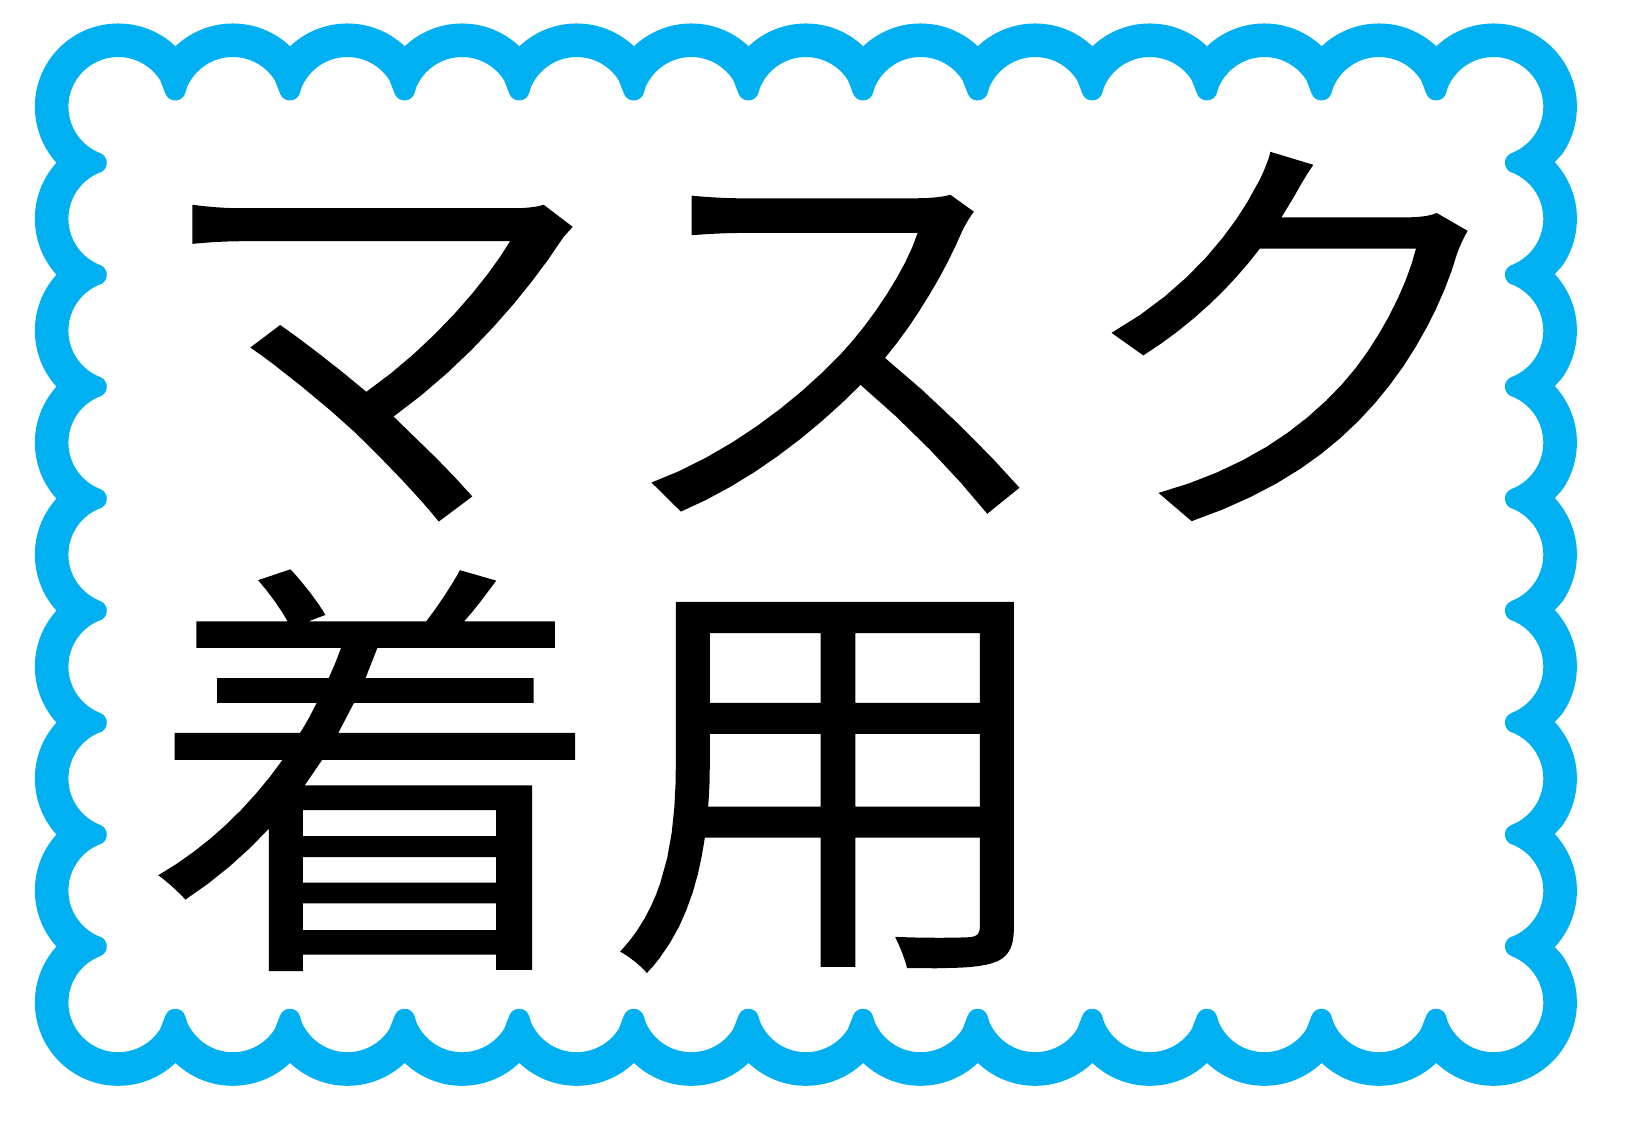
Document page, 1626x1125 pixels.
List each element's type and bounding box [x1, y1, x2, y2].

text_box [43, 31, 1569, 1078]
